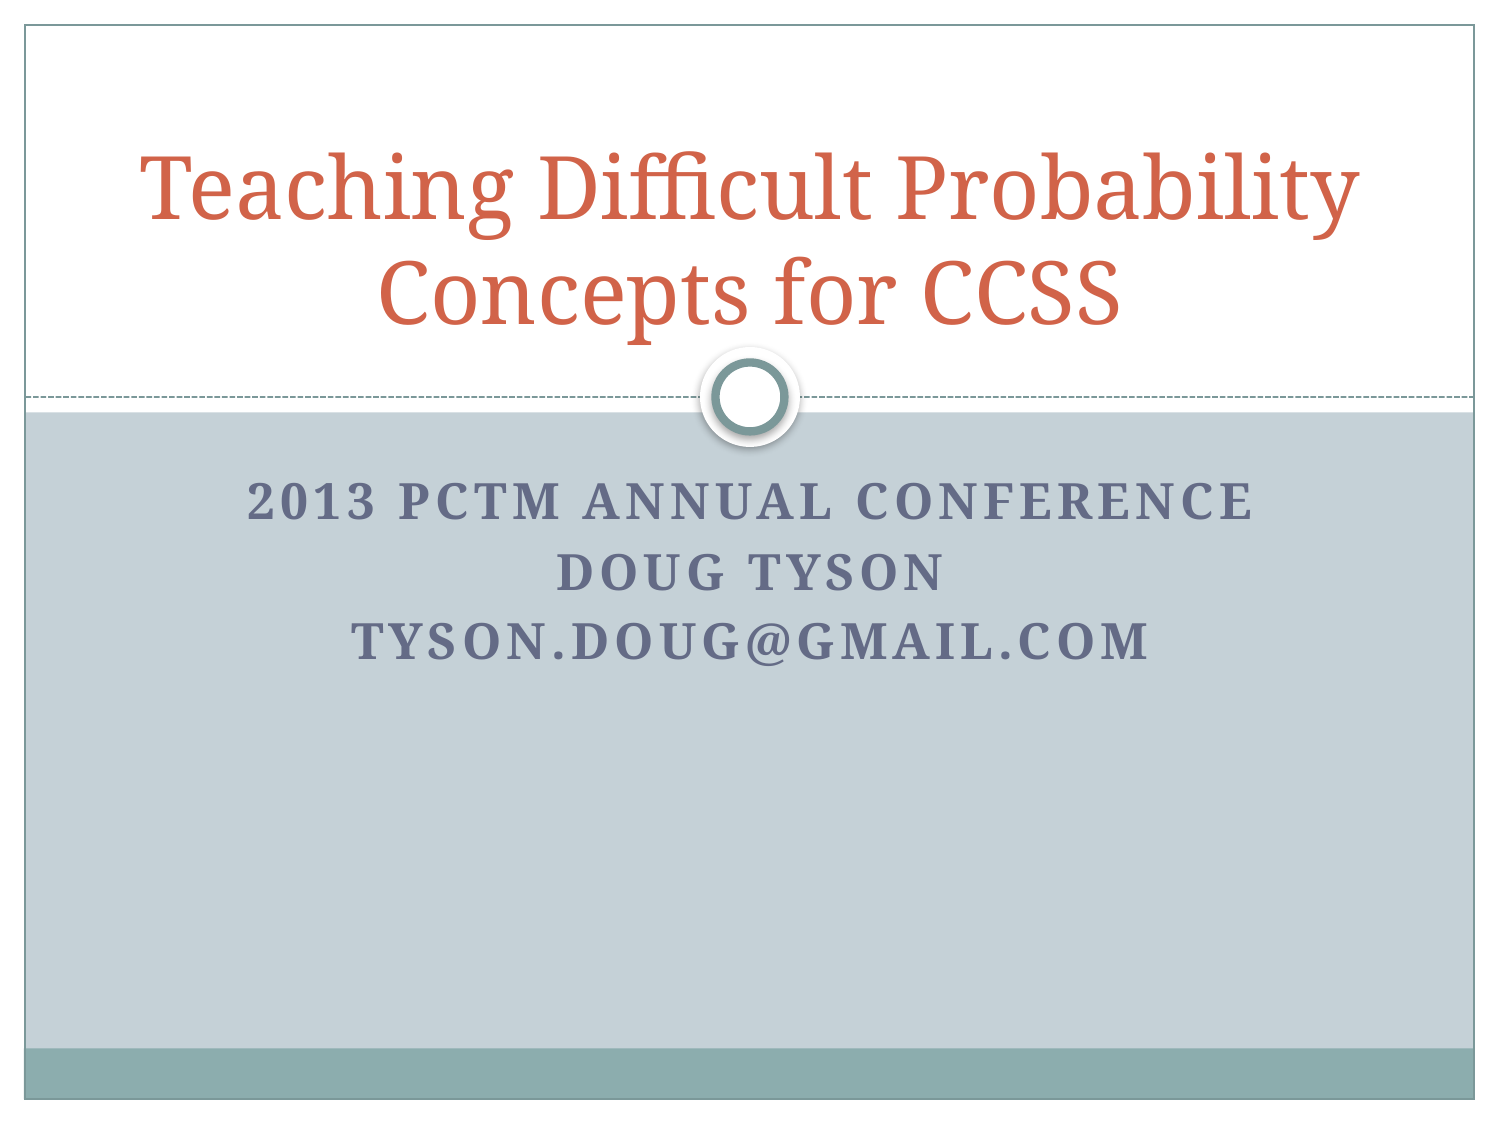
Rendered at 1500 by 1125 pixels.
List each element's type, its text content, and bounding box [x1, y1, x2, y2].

title Teaching Difficult Probability Concepts for CCSS [112, 62, 1388, 350]
subtitle 2013 PCTM Annual Conference Doug Tyson tyson.doug@gmail.com [112, 462, 1388, 750]
